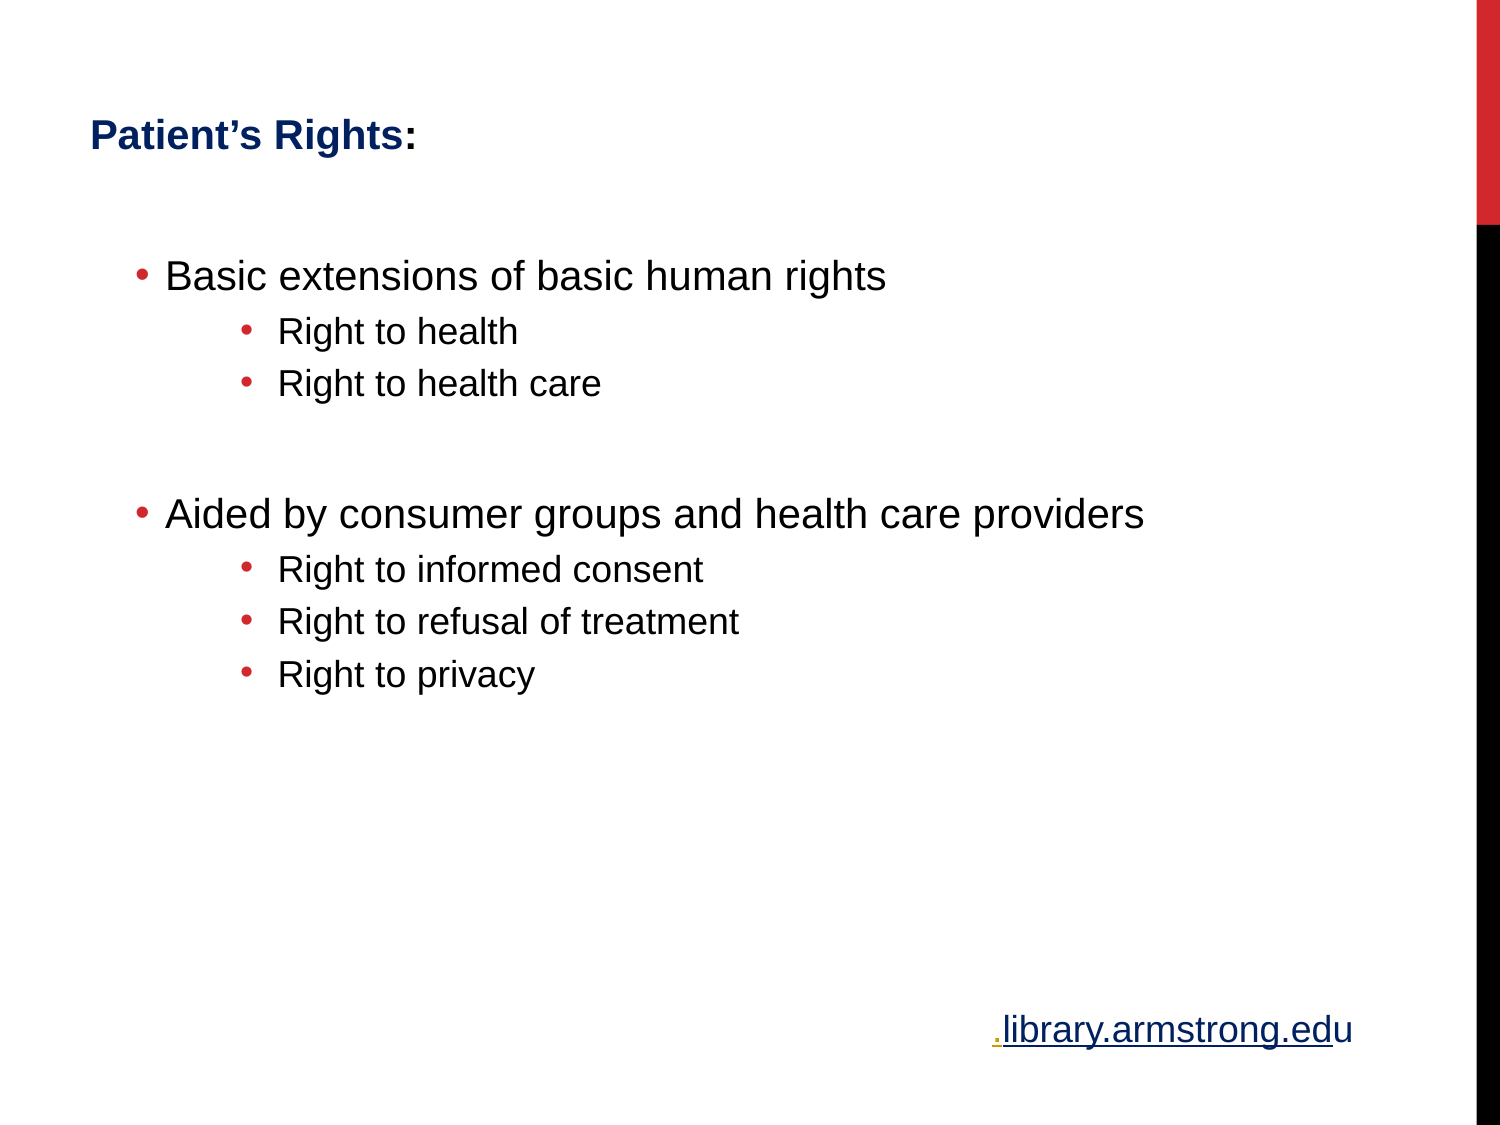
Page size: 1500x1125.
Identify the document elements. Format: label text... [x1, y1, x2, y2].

list Patient’s Rights: Basic extensions of basic human rights Right to health Right to health care Aided by consumer groups and health care providers Right to informed consent Right to refusal of treatment Right to privacy [75, 99, 1425, 1005]
text_box .library.armstrong.edu [977, 998, 1369, 1058]
